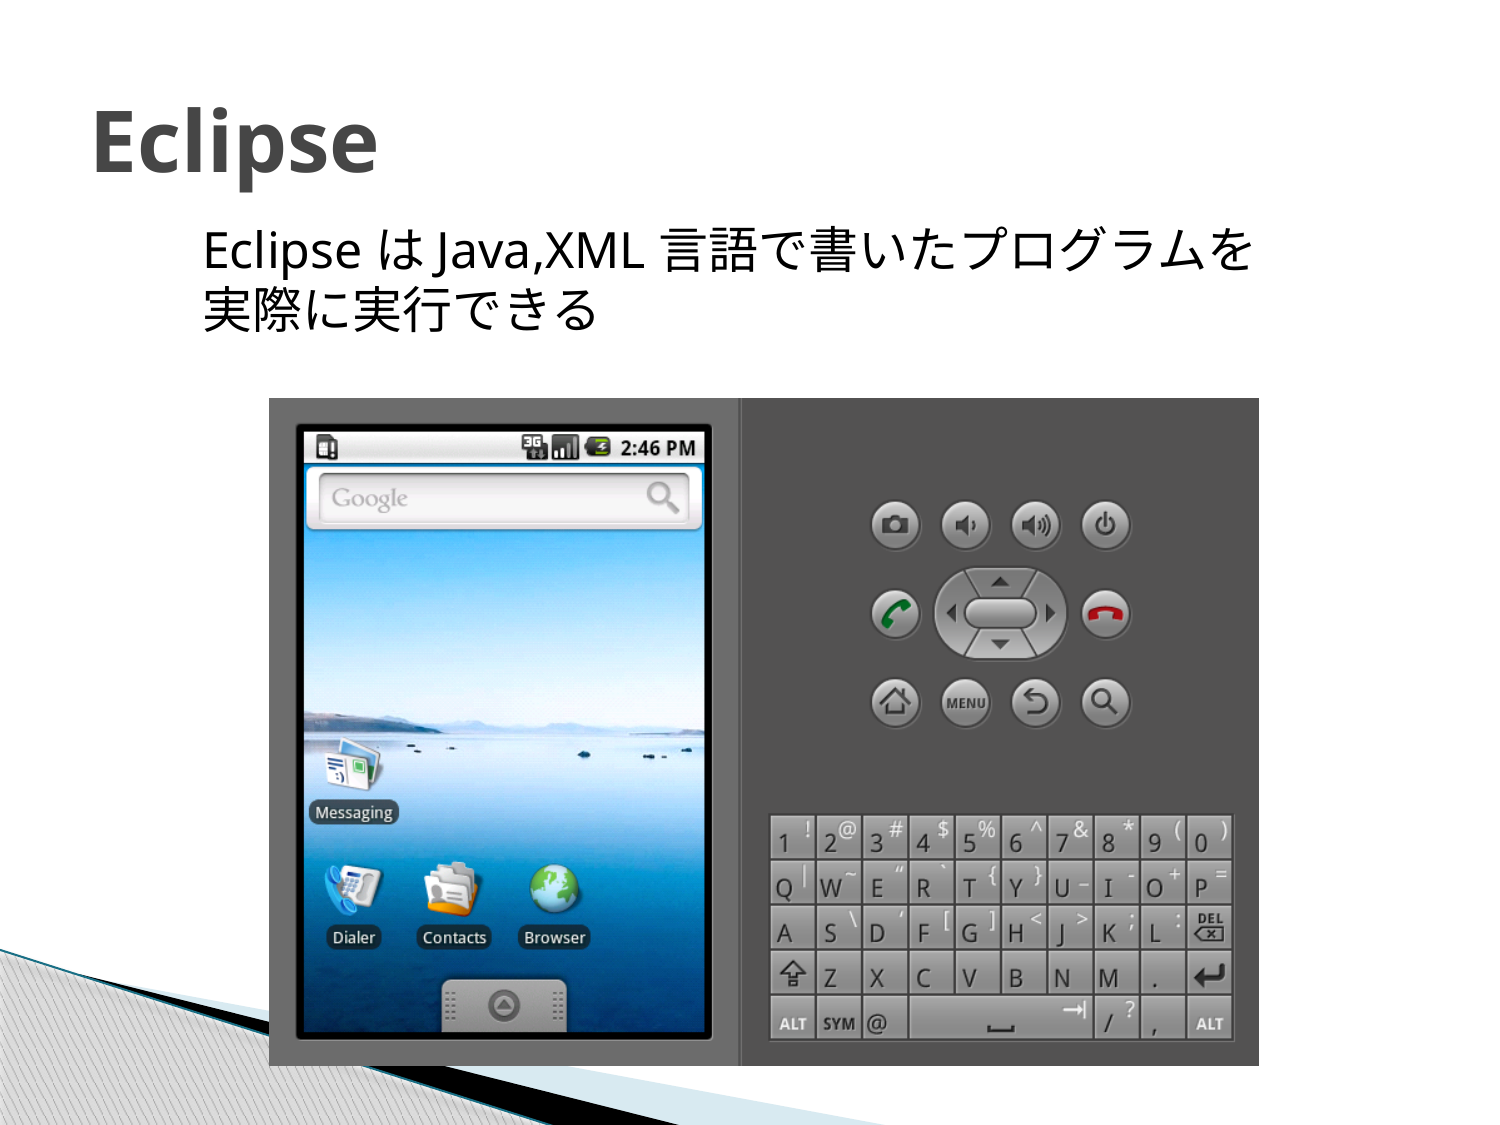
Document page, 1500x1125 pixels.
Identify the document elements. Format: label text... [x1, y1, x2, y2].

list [269, 398, 1259, 1067]
text_box EclipseはJava,XML言語で書いたプログラムを実際に実行できる [187, 210, 1313, 346]
title Eclipse [75, 45, 1425, 233]
